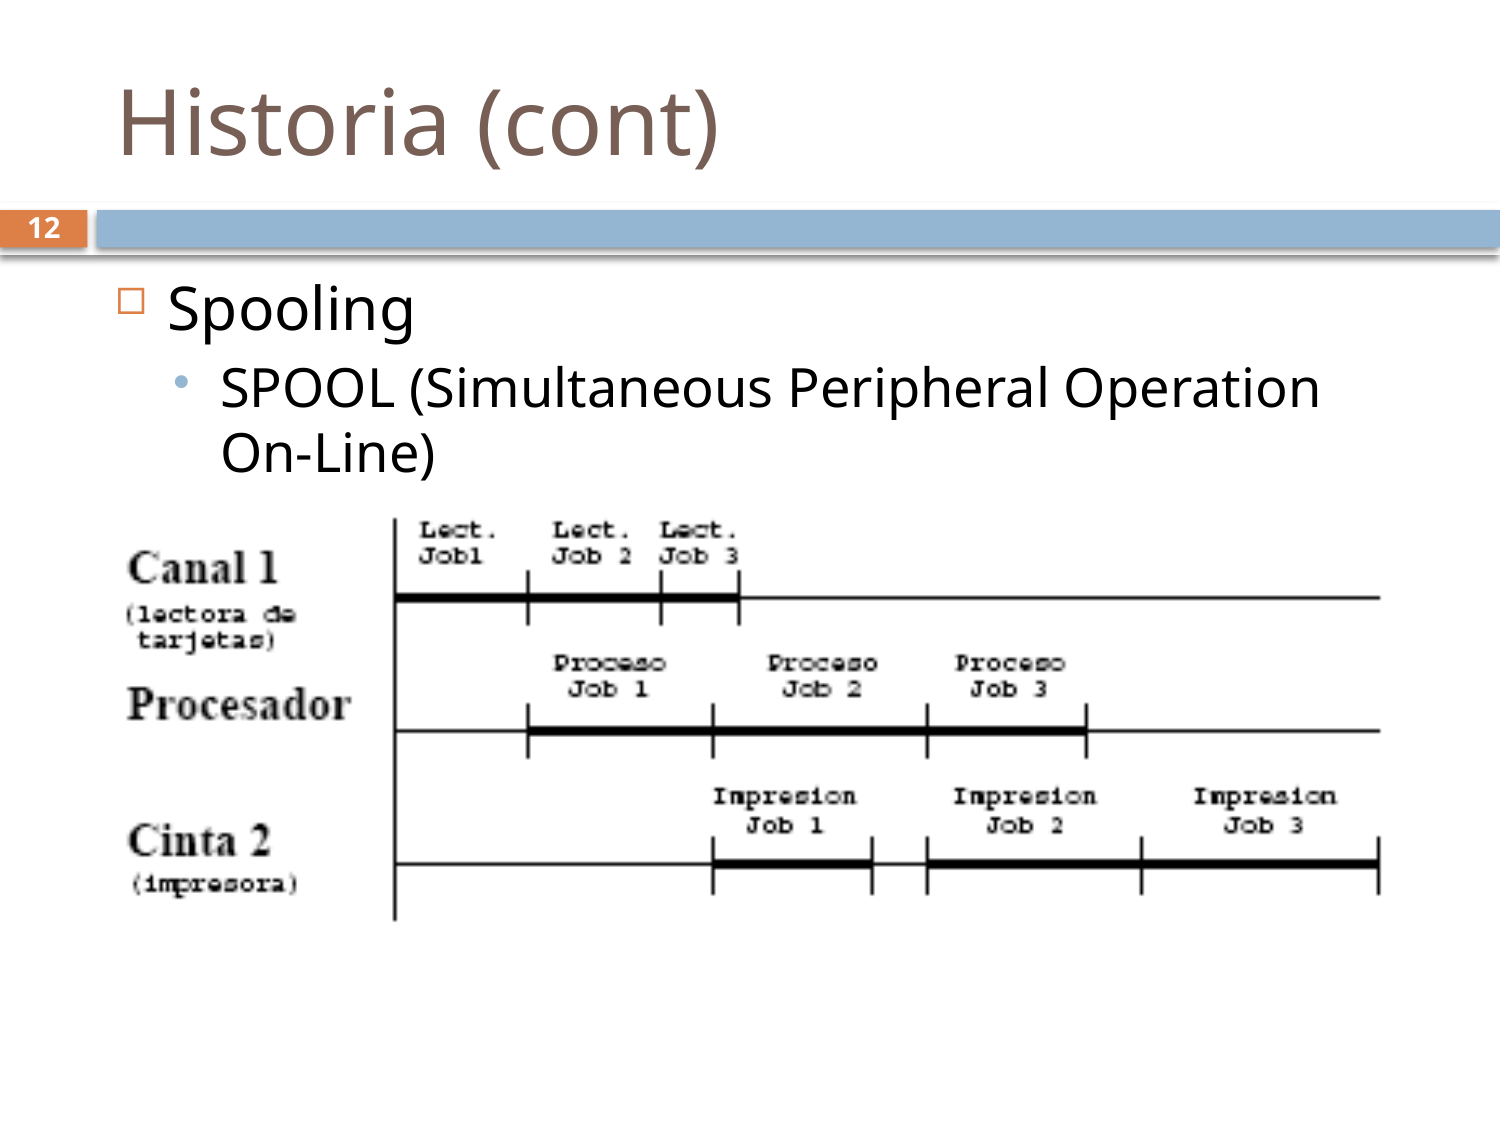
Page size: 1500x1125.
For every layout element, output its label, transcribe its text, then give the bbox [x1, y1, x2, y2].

picture [99, 487, 1430, 1001]
list Spooling SPOOL (Simultaneous Peripheral Operation On-Line) [100, 262, 1438, 1000]
slide_number 12 [0, 208, 88, 249]
title Historia (cont) [100, 37, 1438, 200]
